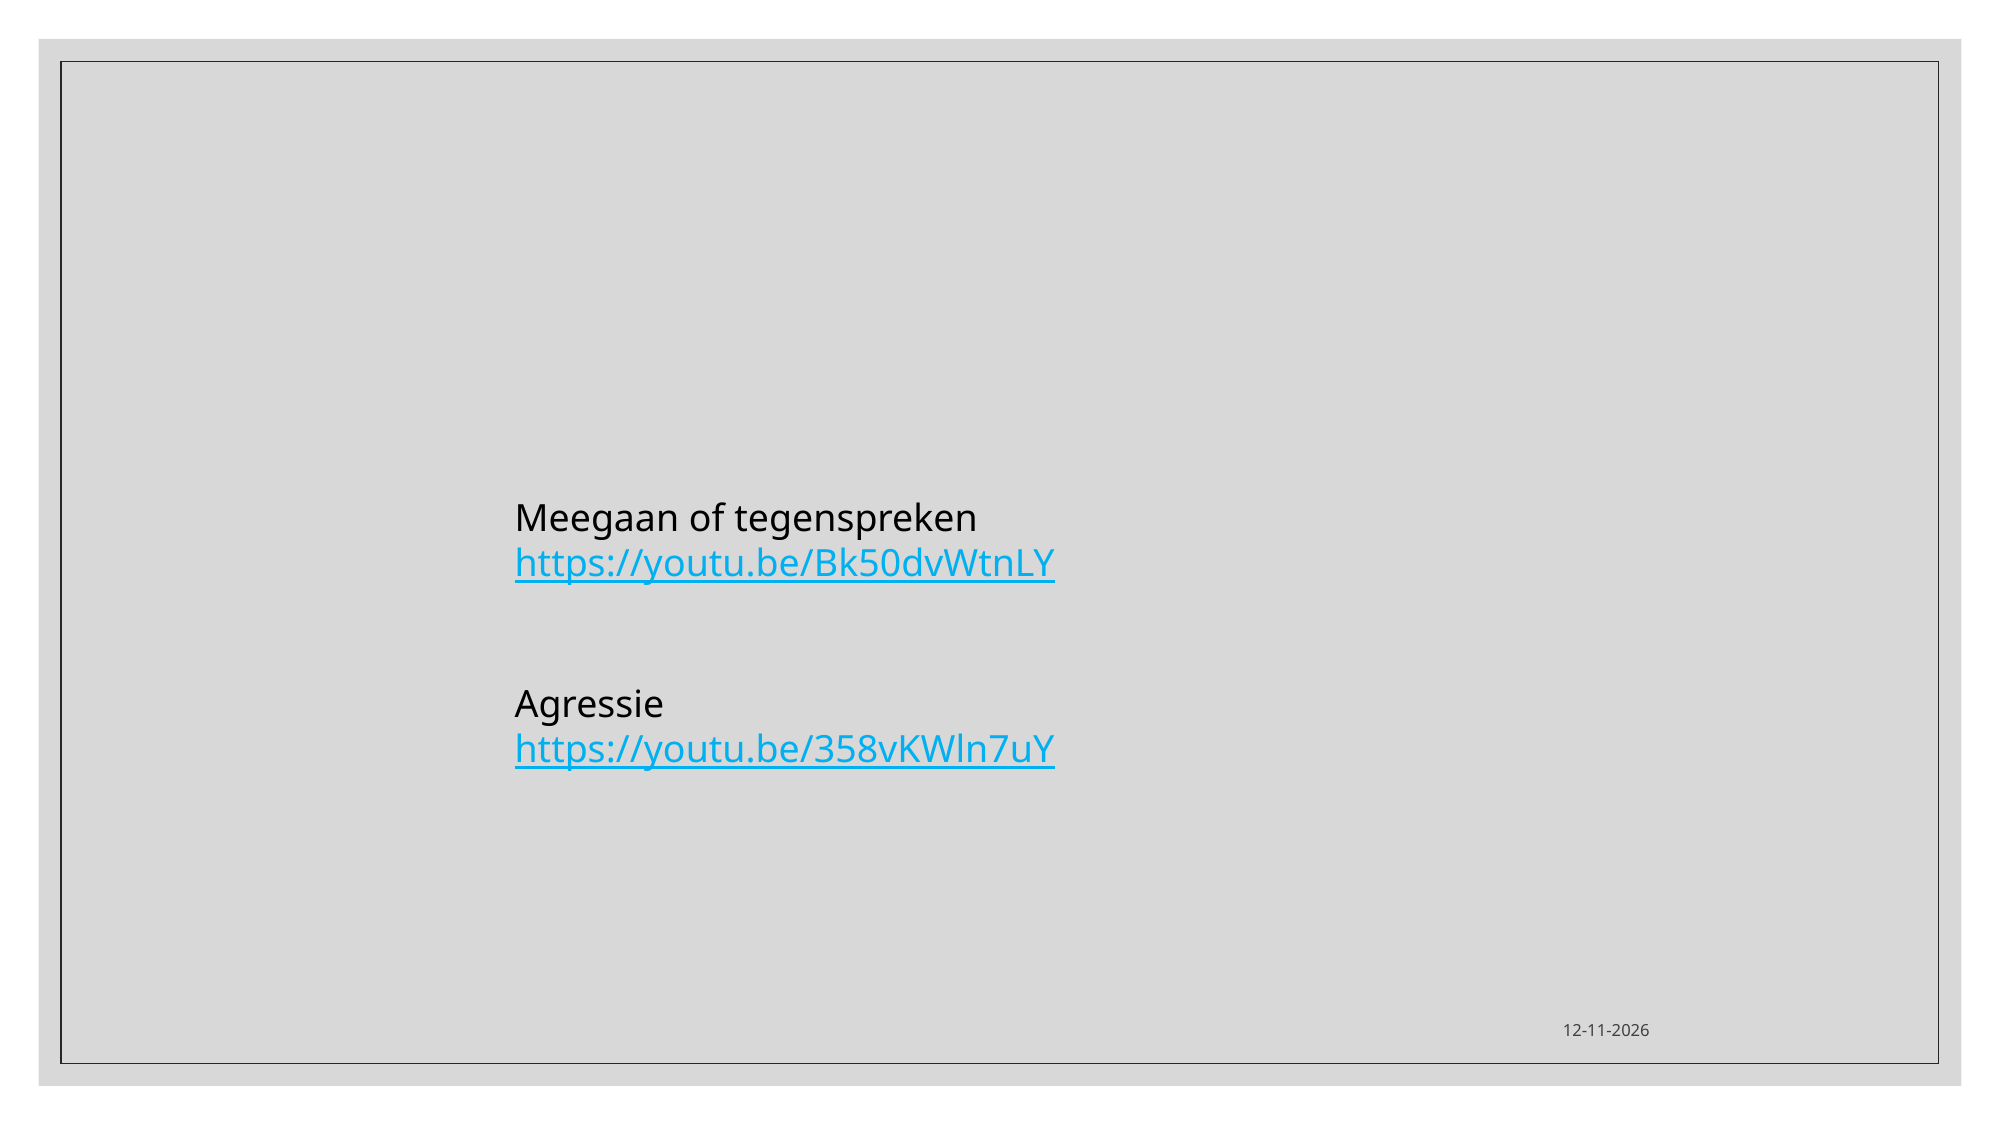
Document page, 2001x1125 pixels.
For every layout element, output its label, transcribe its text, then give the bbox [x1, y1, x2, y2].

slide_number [1190, 990, 1665, 1050]
text_box Meegaan of tegenspreken https://youtu.be/Bk50dvWtnLY Agressie https://youtu.be/358vKWln7uY [499, 487, 1518, 784]
